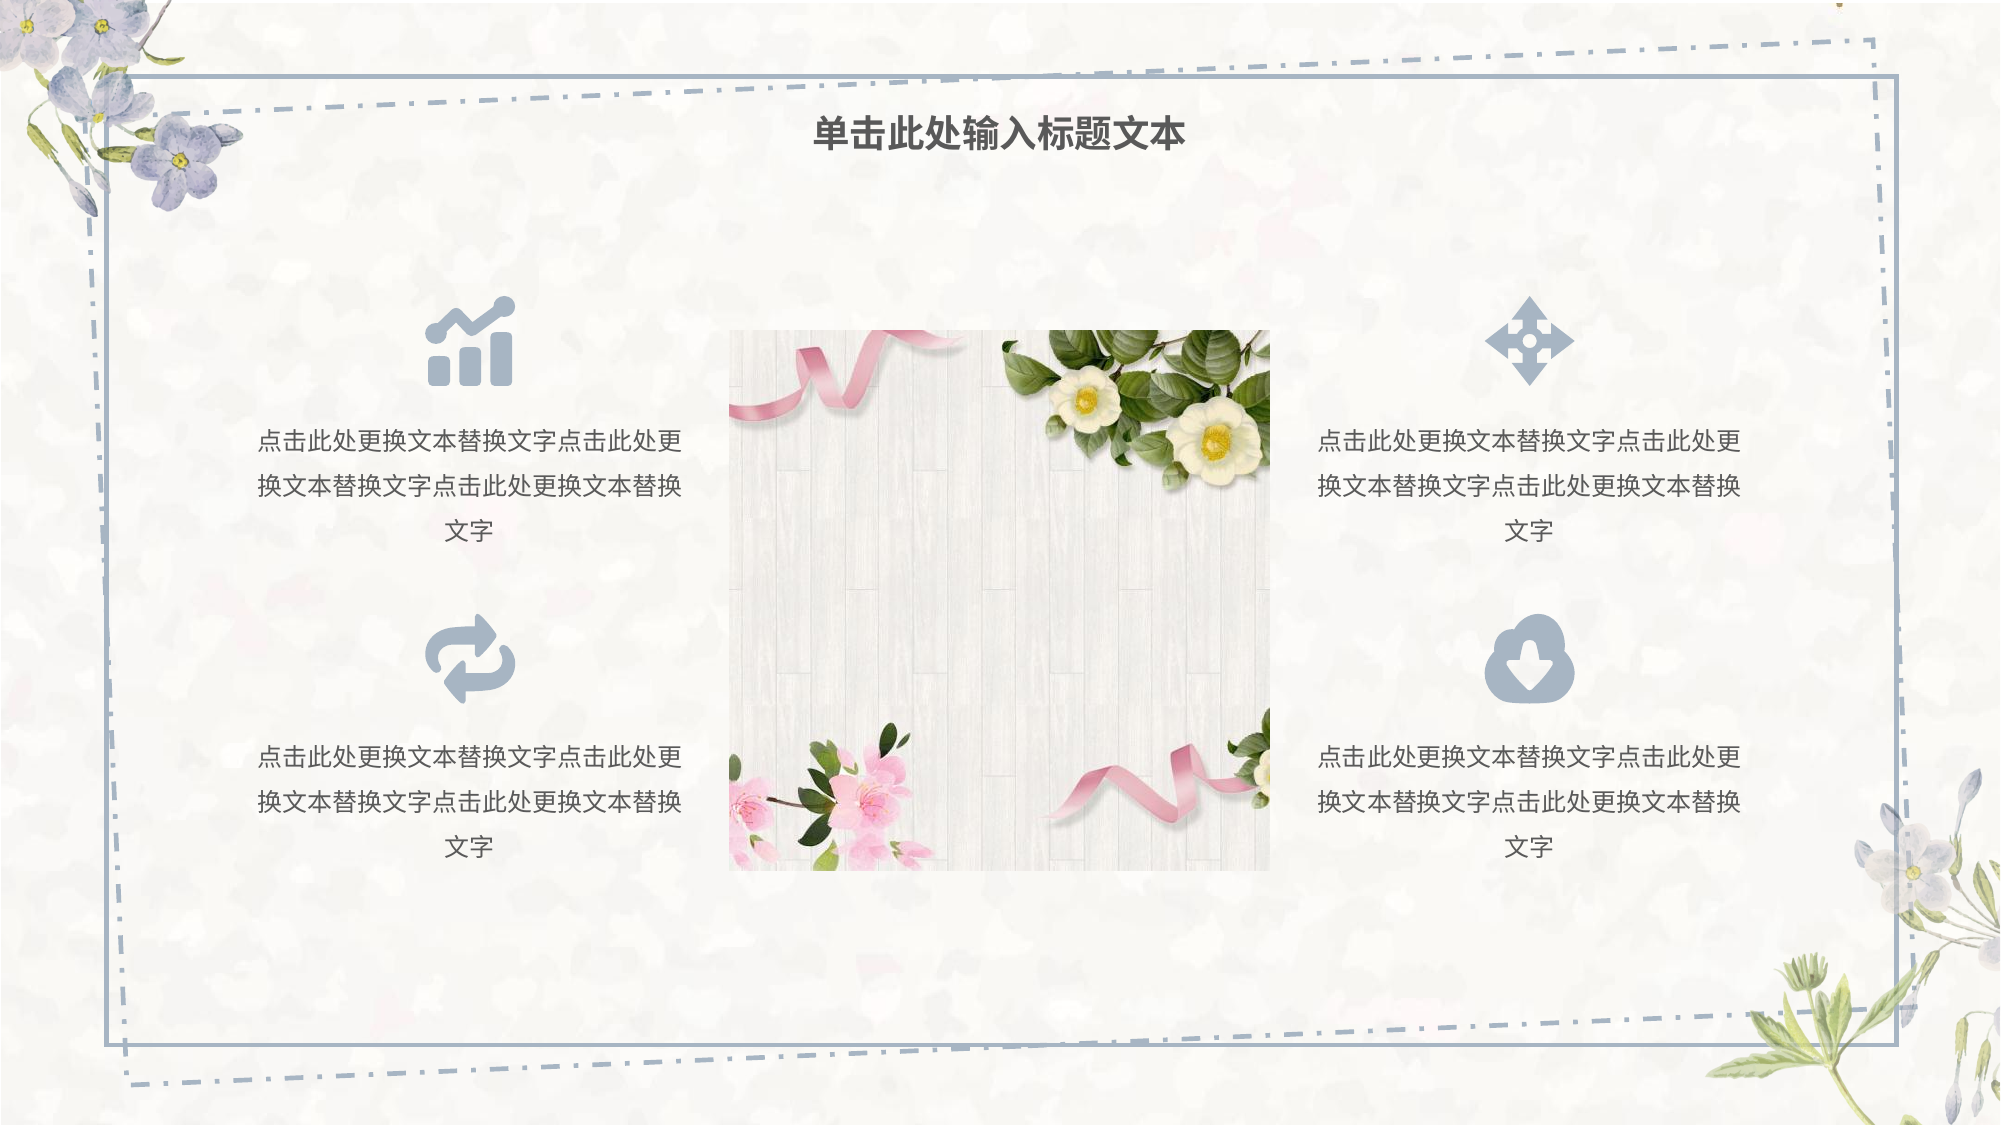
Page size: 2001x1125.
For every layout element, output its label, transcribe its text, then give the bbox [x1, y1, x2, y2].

text_box 单击此处输入标题文本 [794, 102, 1205, 162]
text_box 点击此处更换文本替换文字点击此处更换文本替换文字点击此处更换文本替换文字 [241, 719, 699, 869]
text_box 点击此处更换文本替换文字点击此处更换文本替换文字点击此处更换文本替换文字 [1290, 719, 1769, 869]
text_box [1484, 613, 1575, 704]
text_box [425, 295, 516, 344]
text_box [459, 347, 482, 386]
text_box 点击此处更换文本替换文字点击此处更换文本替换文字点击此处更换文本替换文字 [241, 403, 699, 553]
text_box 点击此处更换文本替换文字点击此处更换文本替换文字点击此处更换文本替换文字 [1291, 403, 1769, 553]
text_box [1484, 295, 1575, 386]
text_box [444, 644, 516, 704]
text_box [490, 332, 513, 386]
text_box [425, 613, 497, 673]
text_box [428, 355, 451, 386]
picture [0, 0, 2001, 1125]
